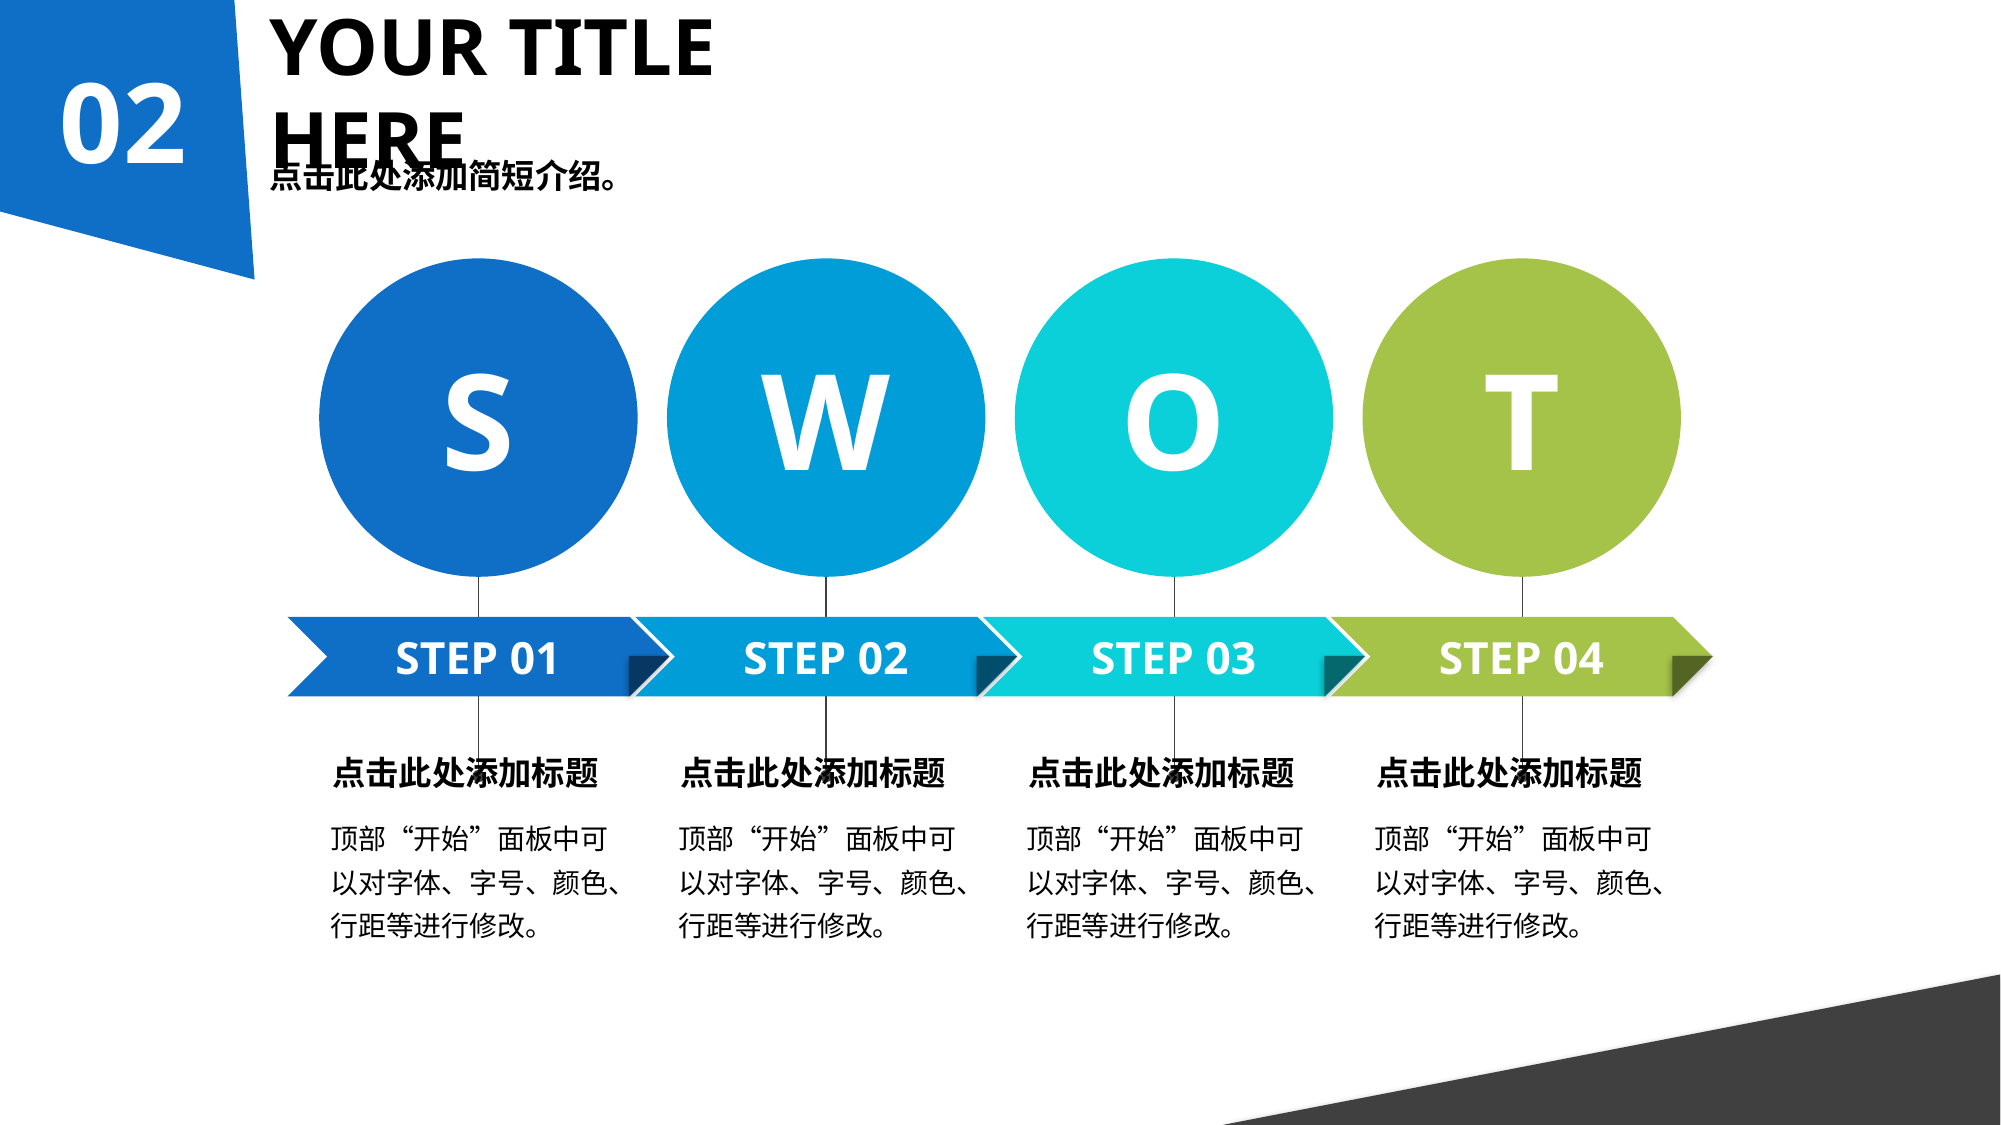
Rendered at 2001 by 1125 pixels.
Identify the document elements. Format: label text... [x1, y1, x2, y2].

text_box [1359, 732, 1679, 952]
list 点击此处添加简短介绍。 [254, 152, 948, 199]
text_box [634, 616, 981, 697]
text_box S [317, 256, 640, 579]
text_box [982, 616, 1329, 697]
text_box O [1012, 256, 1336, 579]
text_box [315, 732, 635, 952]
list 02 [17, 3, 230, 234]
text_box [287, 616, 633, 697]
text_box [663, 732, 983, 952]
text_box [1011, 732, 1331, 952]
text_box T [1360, 256, 1684, 579]
text_box W [664, 256, 988, 579]
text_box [1330, 616, 1713, 697]
list YOUR TITLE HERE [254, 28, 948, 152]
